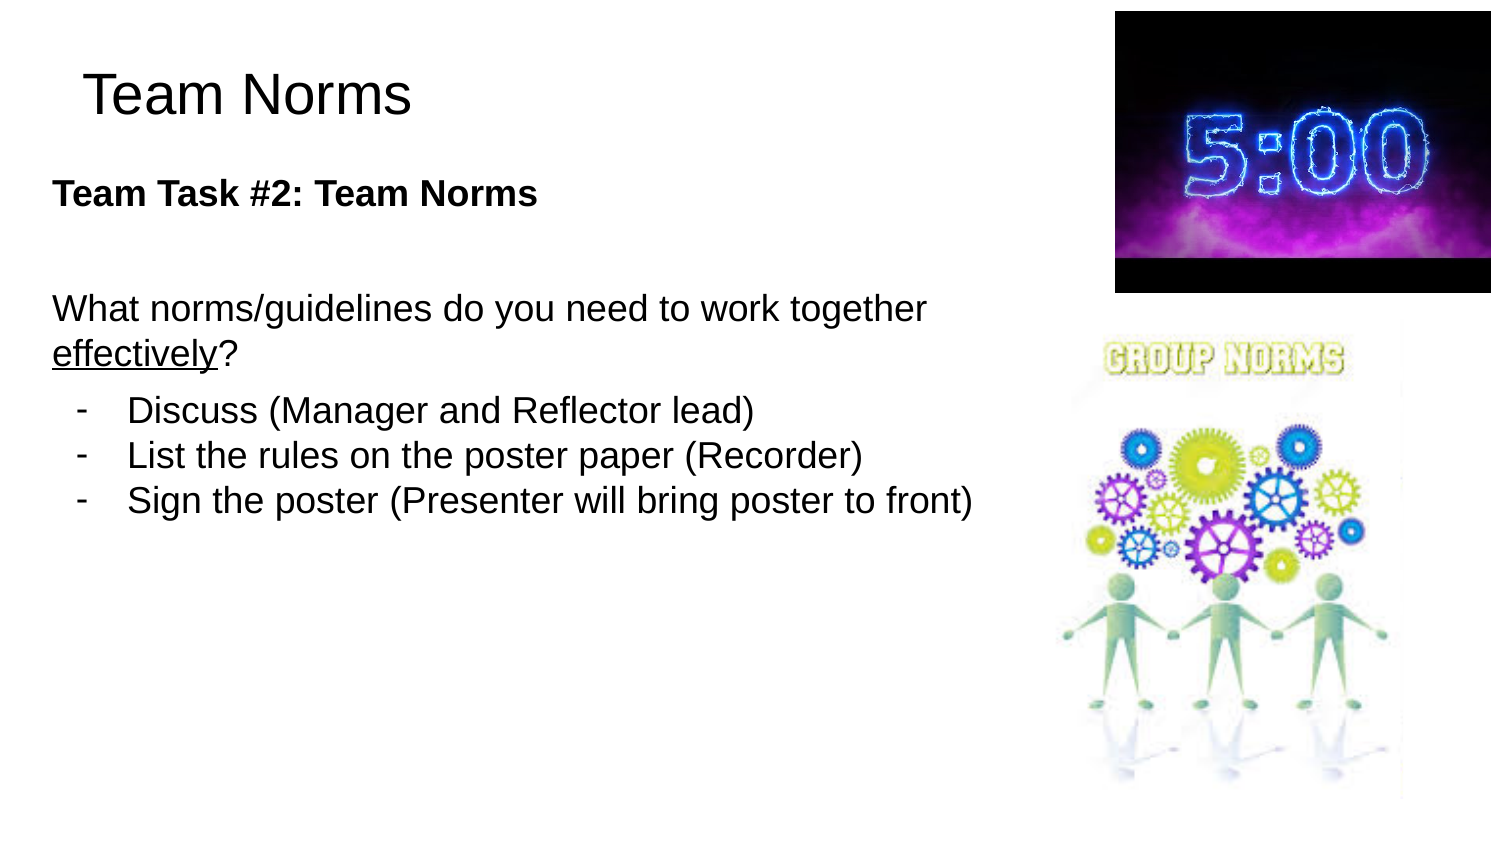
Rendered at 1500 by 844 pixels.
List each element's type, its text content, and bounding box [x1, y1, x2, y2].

picture [1040, 319, 1404, 799]
list Team Task #2: Team Norms What norms/guidelines do you need to work together effectively? Discuss (Manager and Reflector lead) List the rules on the poster paper (Recorder) Sign the poster (Presenter will bring poster to front) [37, 161, 1020, 808]
picture [1115, 11, 1491, 293]
title Team Norms [75, 39, 1110, 127]
